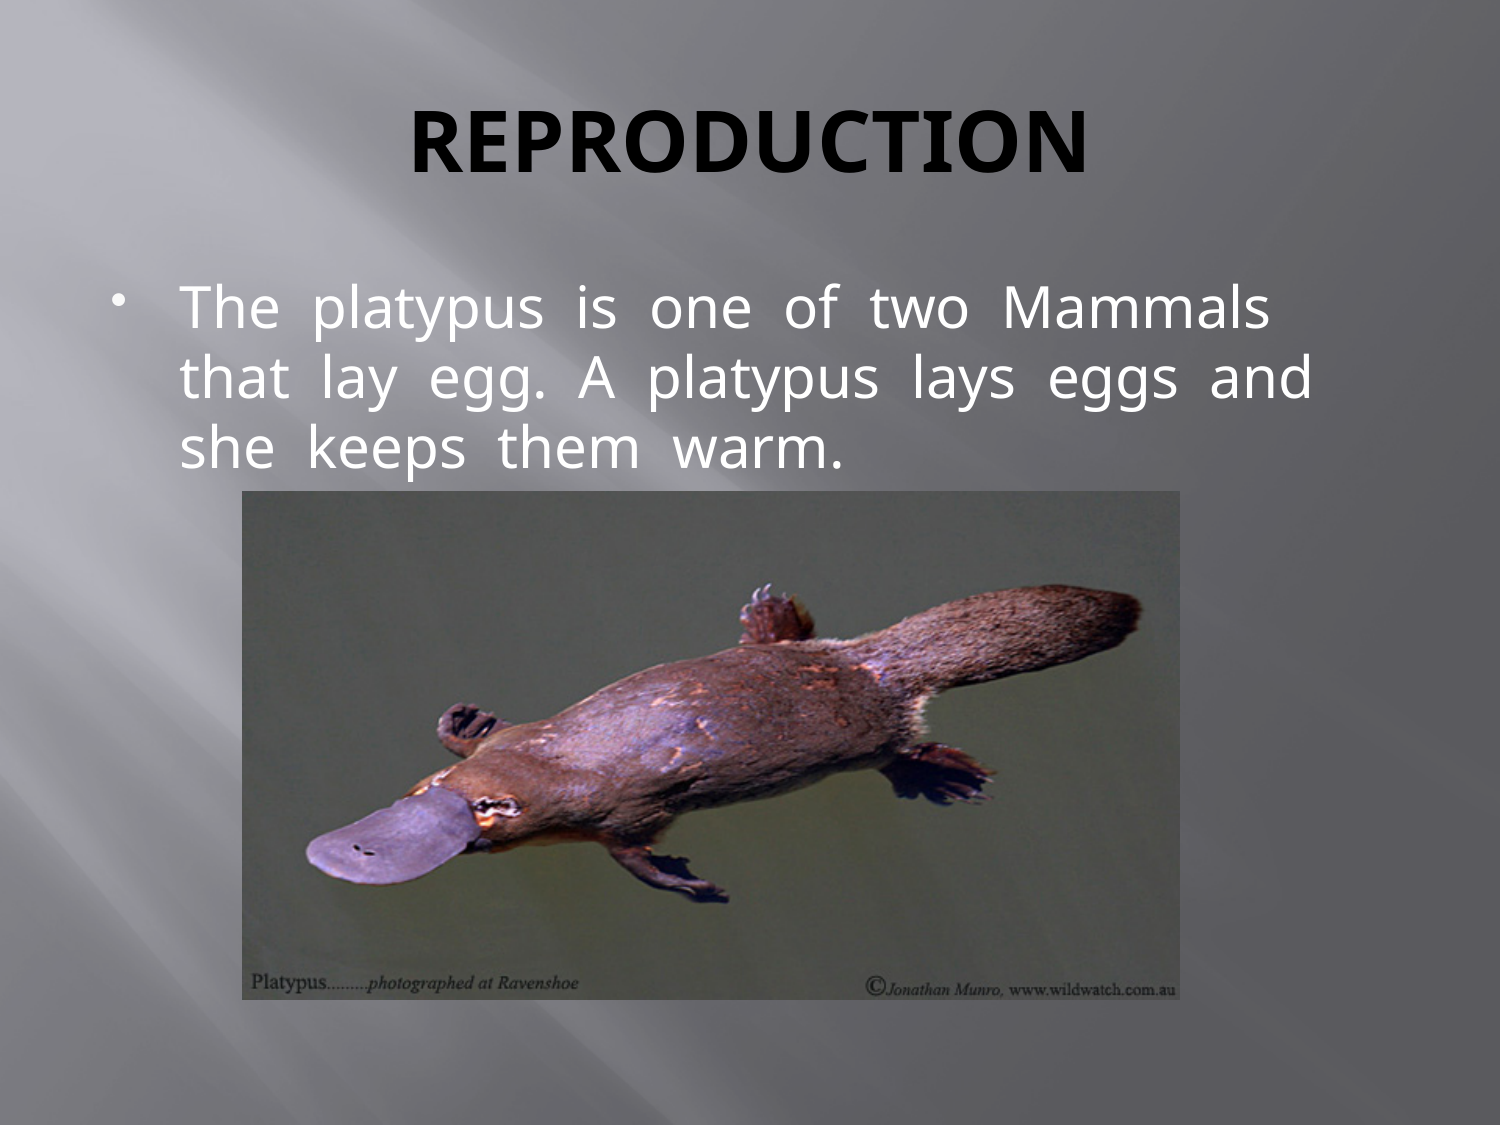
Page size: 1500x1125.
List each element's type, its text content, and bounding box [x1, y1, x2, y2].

picture [241, 491, 1180, 1000]
list The platypus is one of two Mammals that lay egg. A platypus lays eggs and she keeps them warm. [75, 262, 1425, 1035]
title REPRODUCTION [75, 45, 1425, 233]
